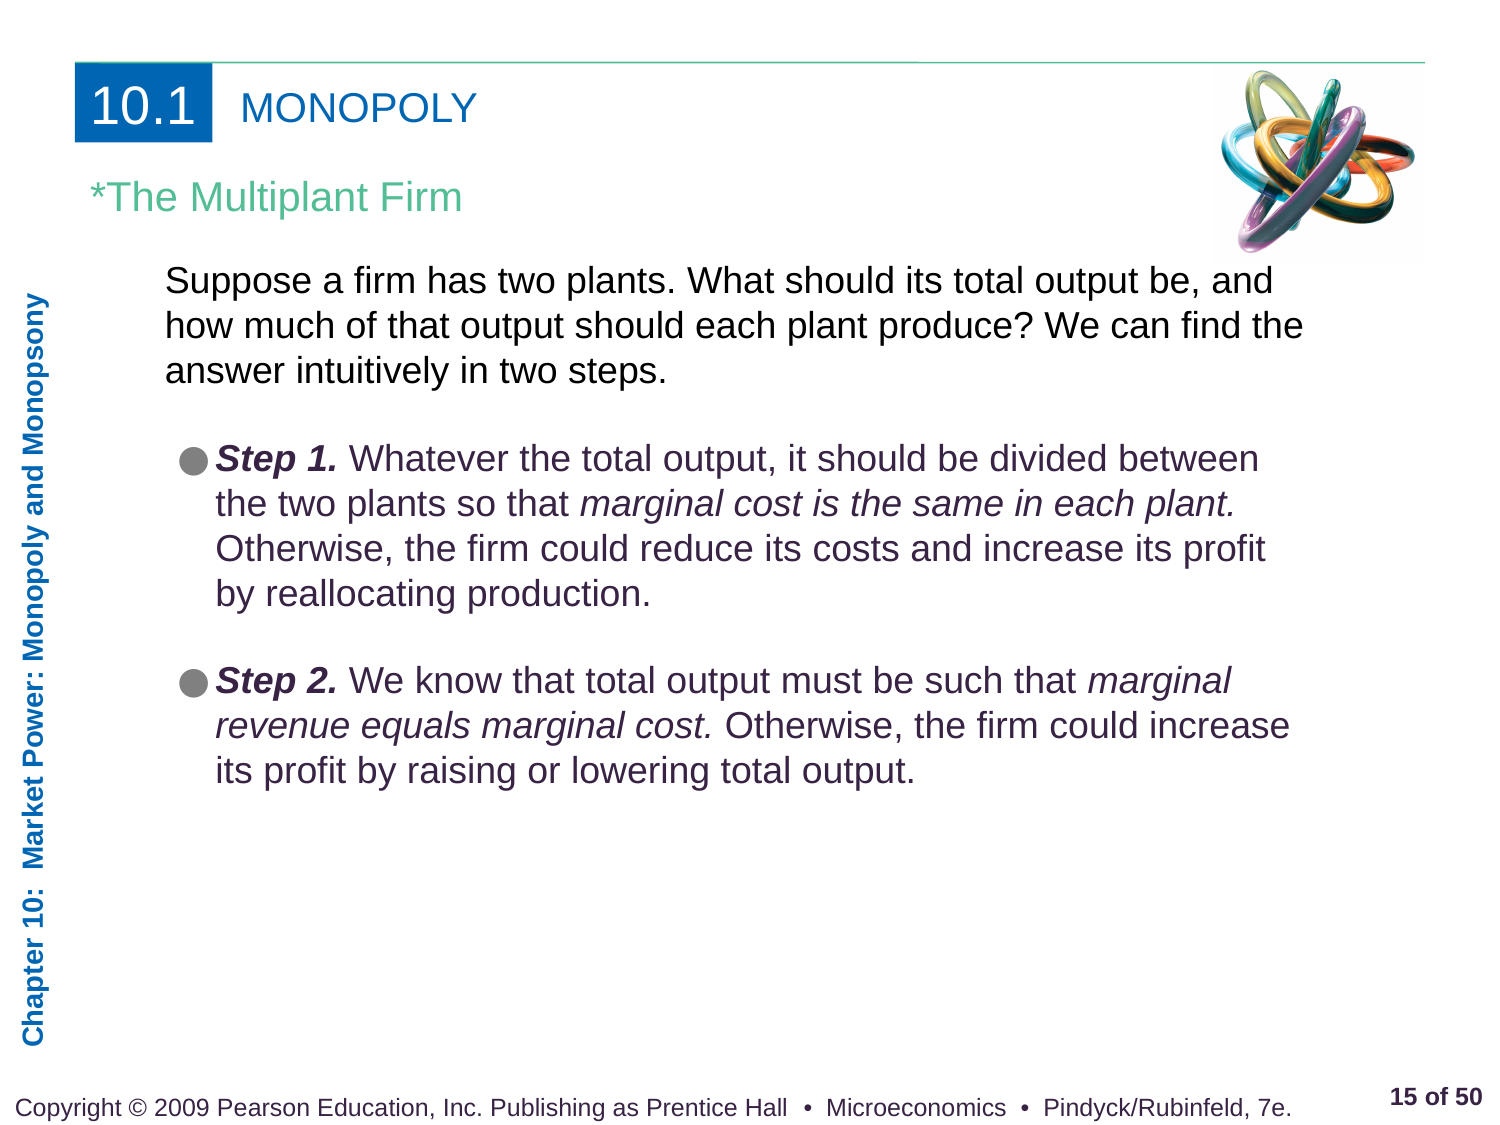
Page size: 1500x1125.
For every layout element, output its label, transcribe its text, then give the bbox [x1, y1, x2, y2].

text_box Suppose a firm has two plants. What should its total output be, and how much of that output should each plant produce? We can find the answer intuitively in two steps. [149, 248, 1350, 399]
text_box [74, 62, 1426, 143]
picture [1212, 143, 1422, 263]
list *The Multiplant Firm [75, 162, 1175, 247]
text_box ● Step 1. Whatever the total output, it should be divided between the two plants so that marginal cost is the same in each plant. Otherwise, the firm could reduce its costs and increase its profit by reallocating production. [162, 426, 1325, 622]
text_box ● Step 2. We know that total output must be such that marginal revenue equals marginal cost. Otherwise, the firm could increase its profit by raising or lowering total output. [162, 648, 1325, 799]
